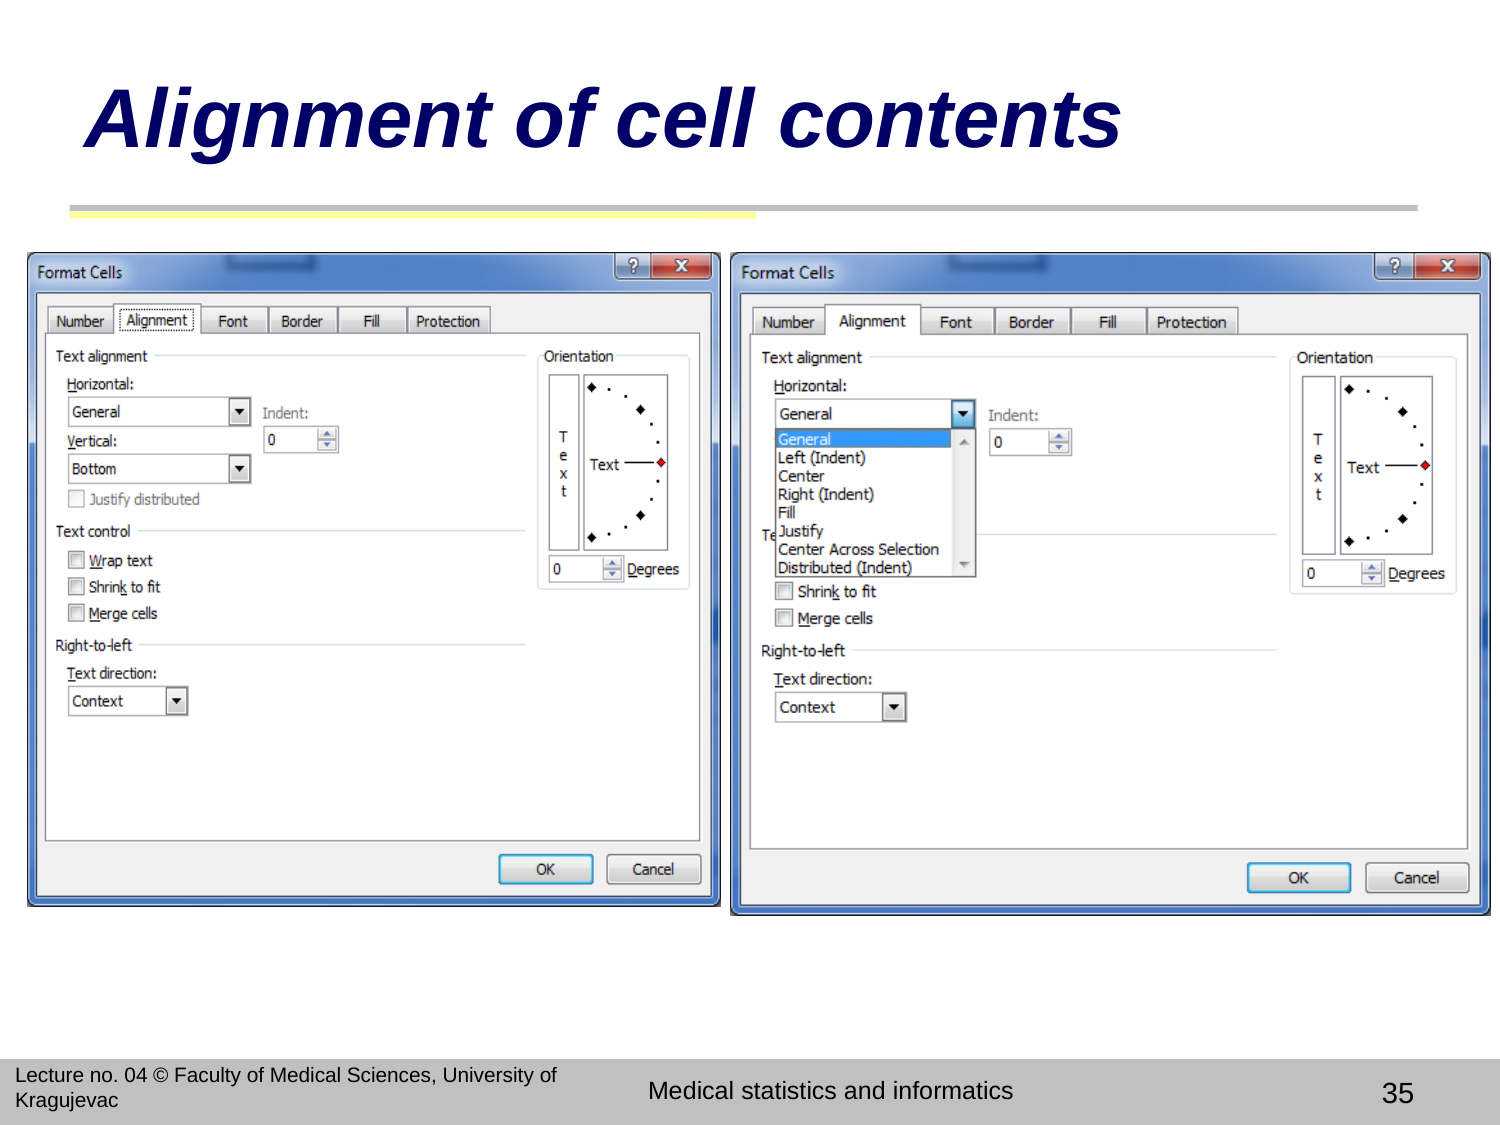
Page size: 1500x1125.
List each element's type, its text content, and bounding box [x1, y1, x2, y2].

picture [730, 252, 1491, 916]
slide_number Lecture no. 04 © Faculty of Medical Sciences, University of Kragujevac [0, 1053, 619, 1108]
footer Medical statistics and informatics [512, 1066, 1151, 1125]
picture [27, 252, 721, 908]
title Alignment of cell contents [69, 19, 1426, 208]
slide_number 35 [1166, 1066, 1430, 1125]
